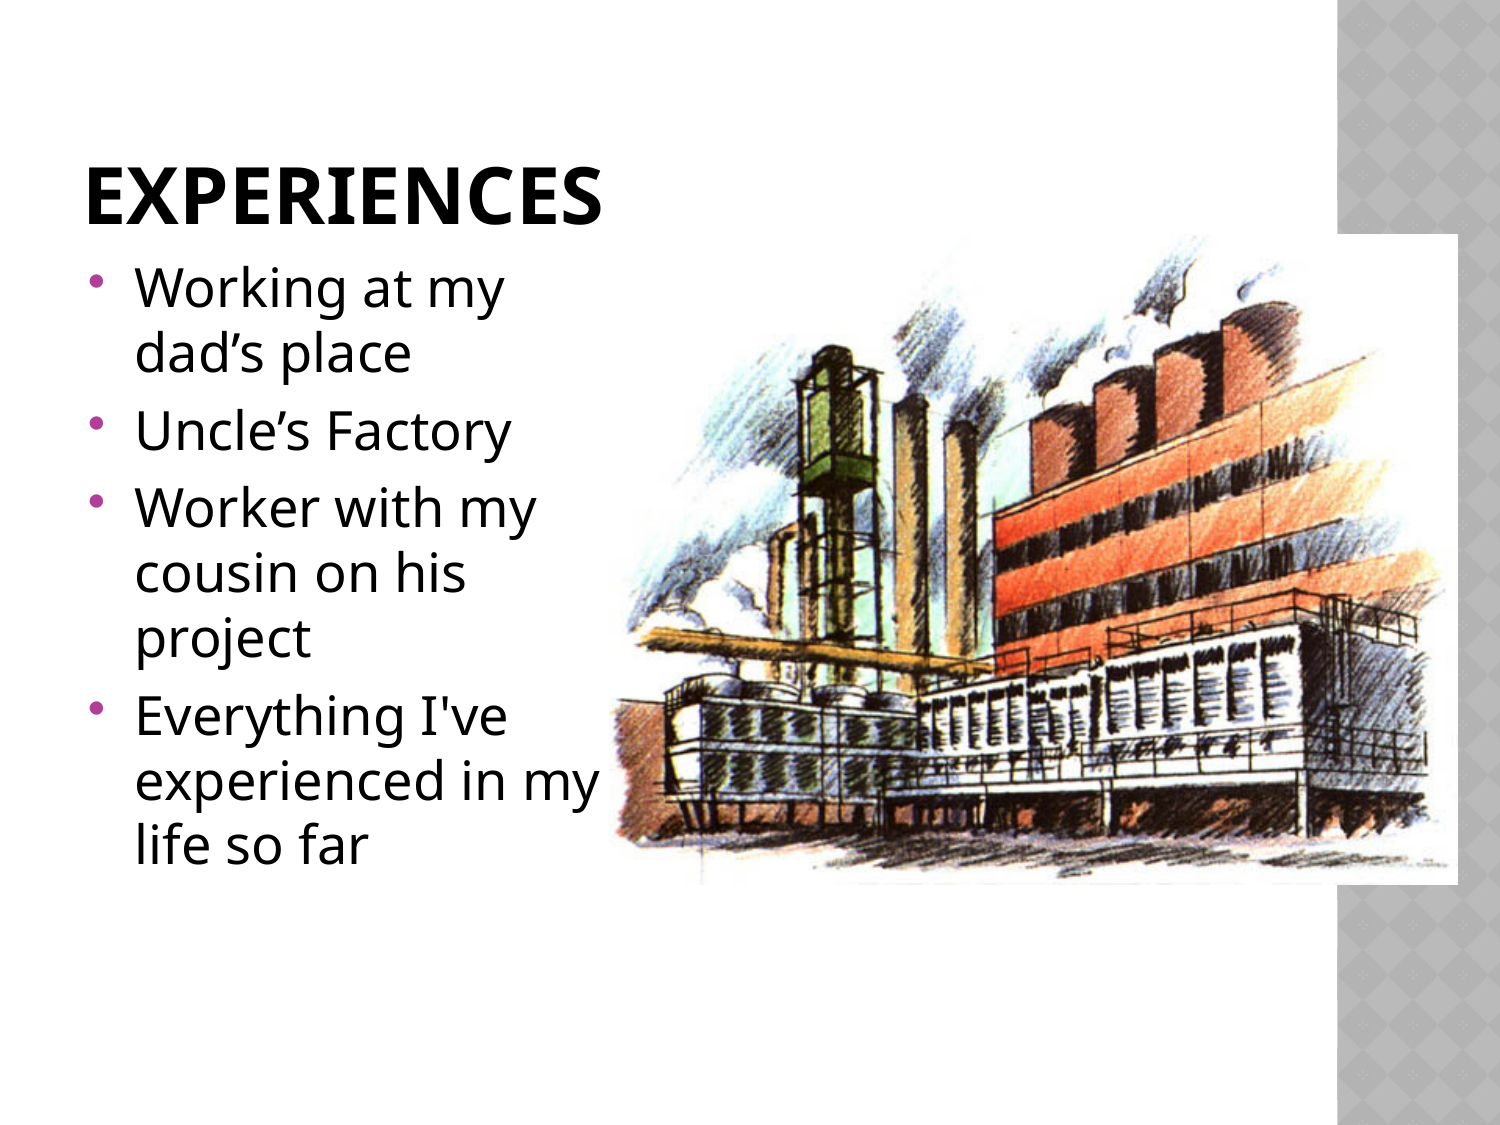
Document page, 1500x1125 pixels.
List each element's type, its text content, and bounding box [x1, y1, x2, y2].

list Working at my dad’s place Uncle’s Factory Worker with my cousin on his project Everything I've experienced in my life so far [75, 246, 622, 1005]
picture [608, 233, 1459, 885]
title Experiences [75, 52, 1263, 240]
